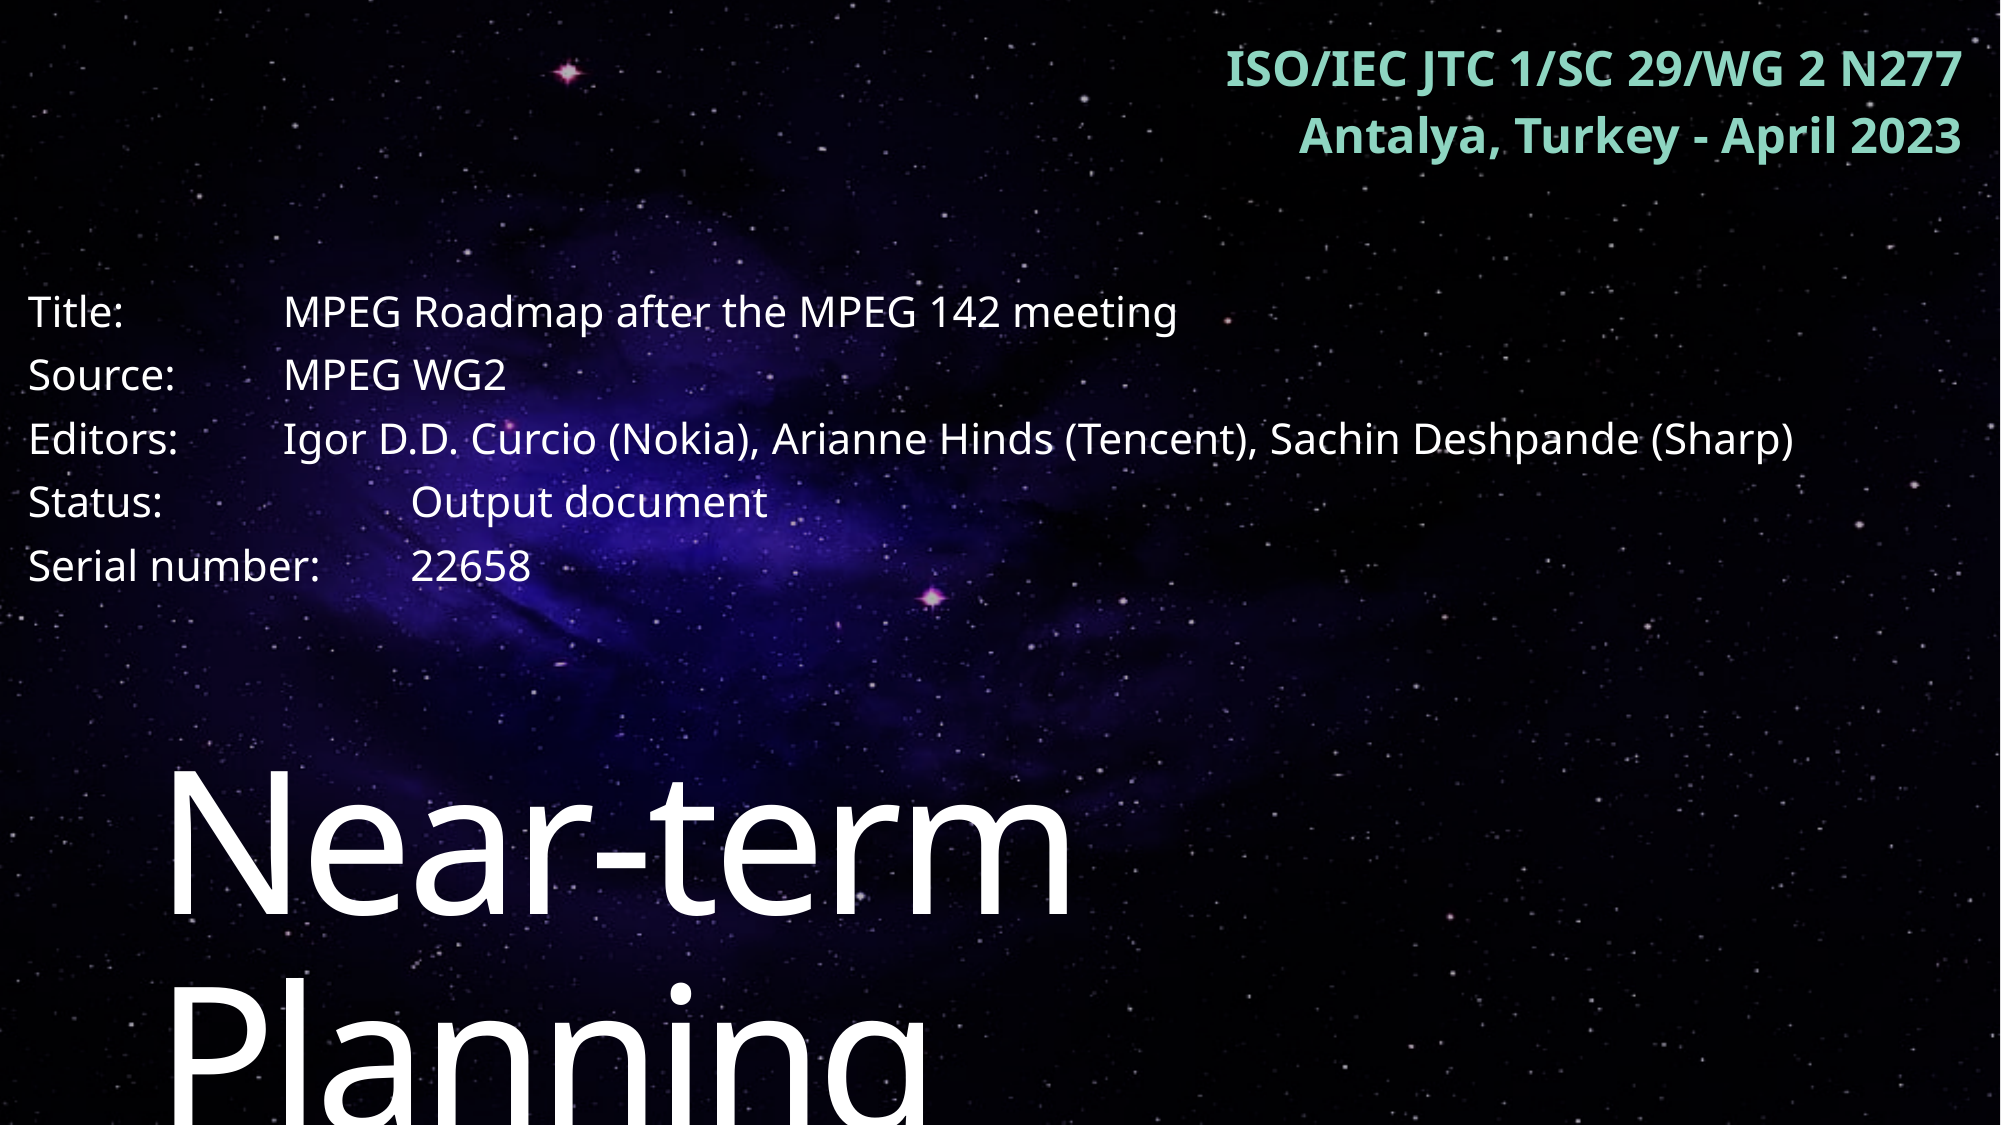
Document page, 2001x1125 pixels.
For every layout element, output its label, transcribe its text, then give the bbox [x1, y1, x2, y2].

subtitle Title: MPEG Roadmap after the MPEG 142 meeting Source: MPEG WG2 Editors: Igor D.D. Curcio (Nokia), Arianne Hinds (Tencent), Sachin Deshpande (Sharp) Status: Output document Serial number: 22658 [12, 281, 2000, 598]
title Near-term Planning [140, 733, 1641, 1004]
picture [0, 0, 2001, 1125]
text_box ISO/IEC JTC 1/SC 29/WG 2 N277 Antalya, Turkey - April 2023 [1053, 33, 1978, 172]
